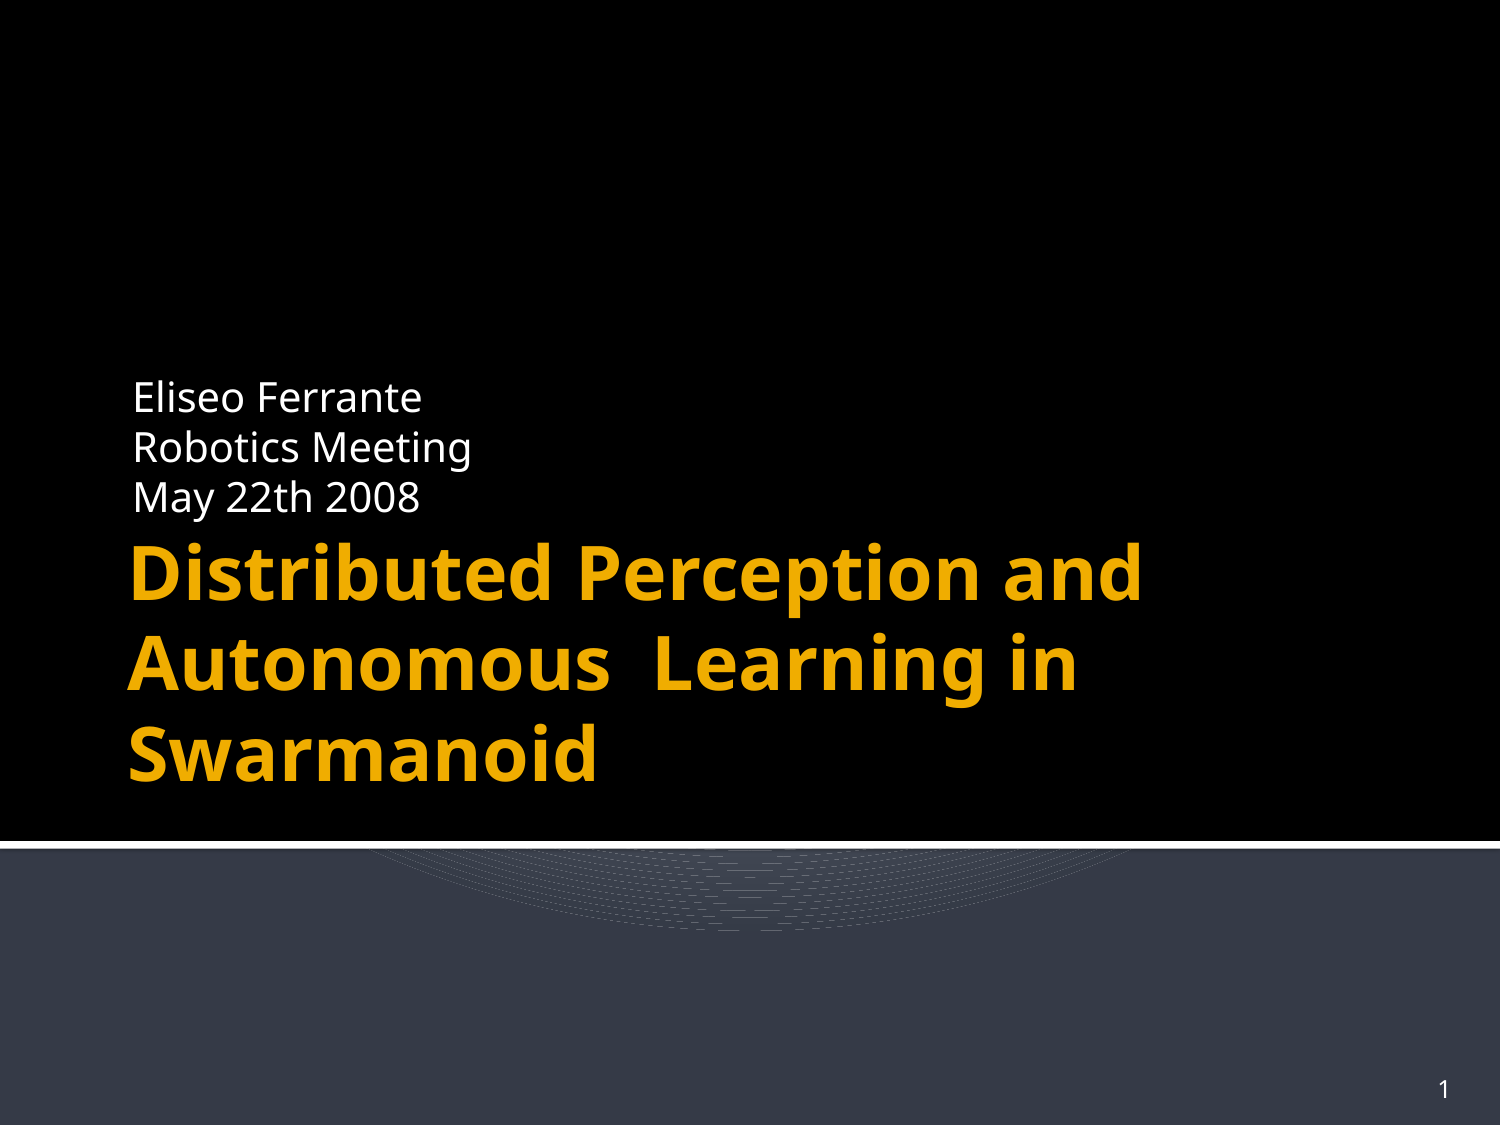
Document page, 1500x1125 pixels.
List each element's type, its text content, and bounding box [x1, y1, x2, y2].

subtitle Eliseo Ferrante Robotics Meeting May 22th 2008 [112, 275, 1438, 521]
slide_number 1 [1345, 1062, 1467, 1108]
title Distributed Perception and Autonomous Learning in Swarmanoid [112, 525, 1438, 800]
